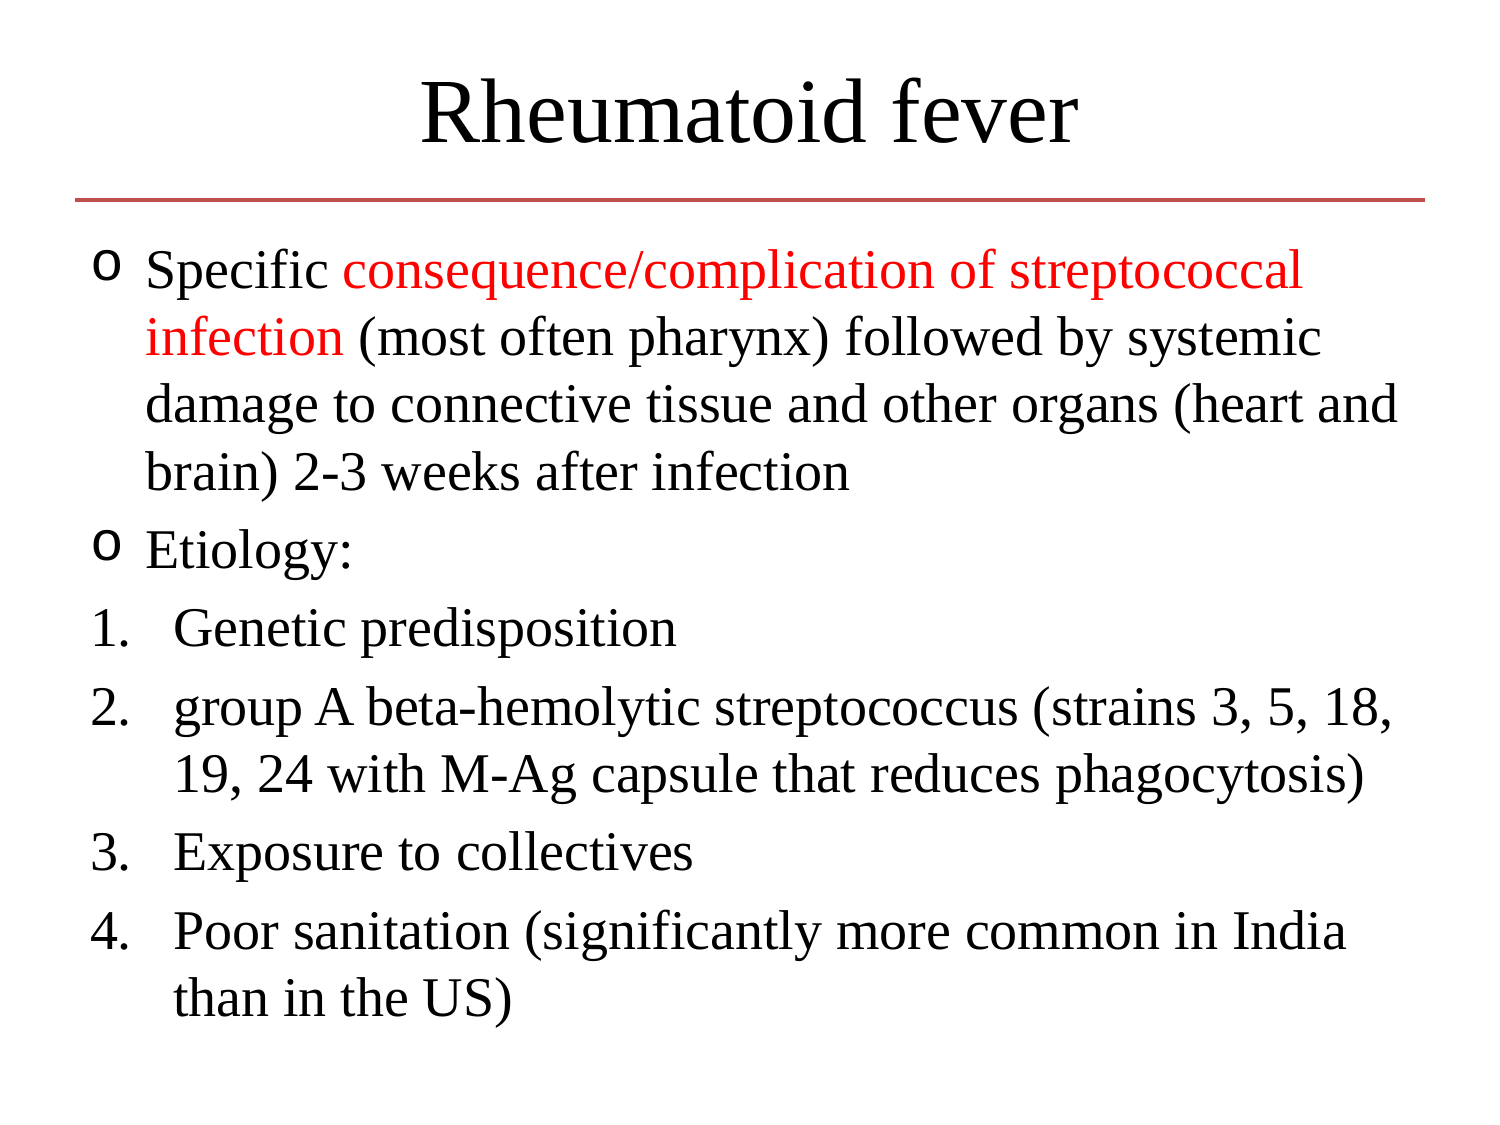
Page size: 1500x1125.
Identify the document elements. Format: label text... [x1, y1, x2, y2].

title Rheumatoid fever [74, 12, 1426, 199]
list Specific consequence/complication of streptococcal infection (most often pharynx) followed by systemic damage to connective tissue and other organs (heart and brain) 2-3 weeks after infection Etiology: Genetic predisposition group A beta-hemolytic streptococcus (strains 3, 5, 18, 19, 24 with M-Ag capsule that reduces phagocytosis) Exposure to collectives Poor sanitation (significantly more common in India than in the US) [74, 224, 1426, 1038]
